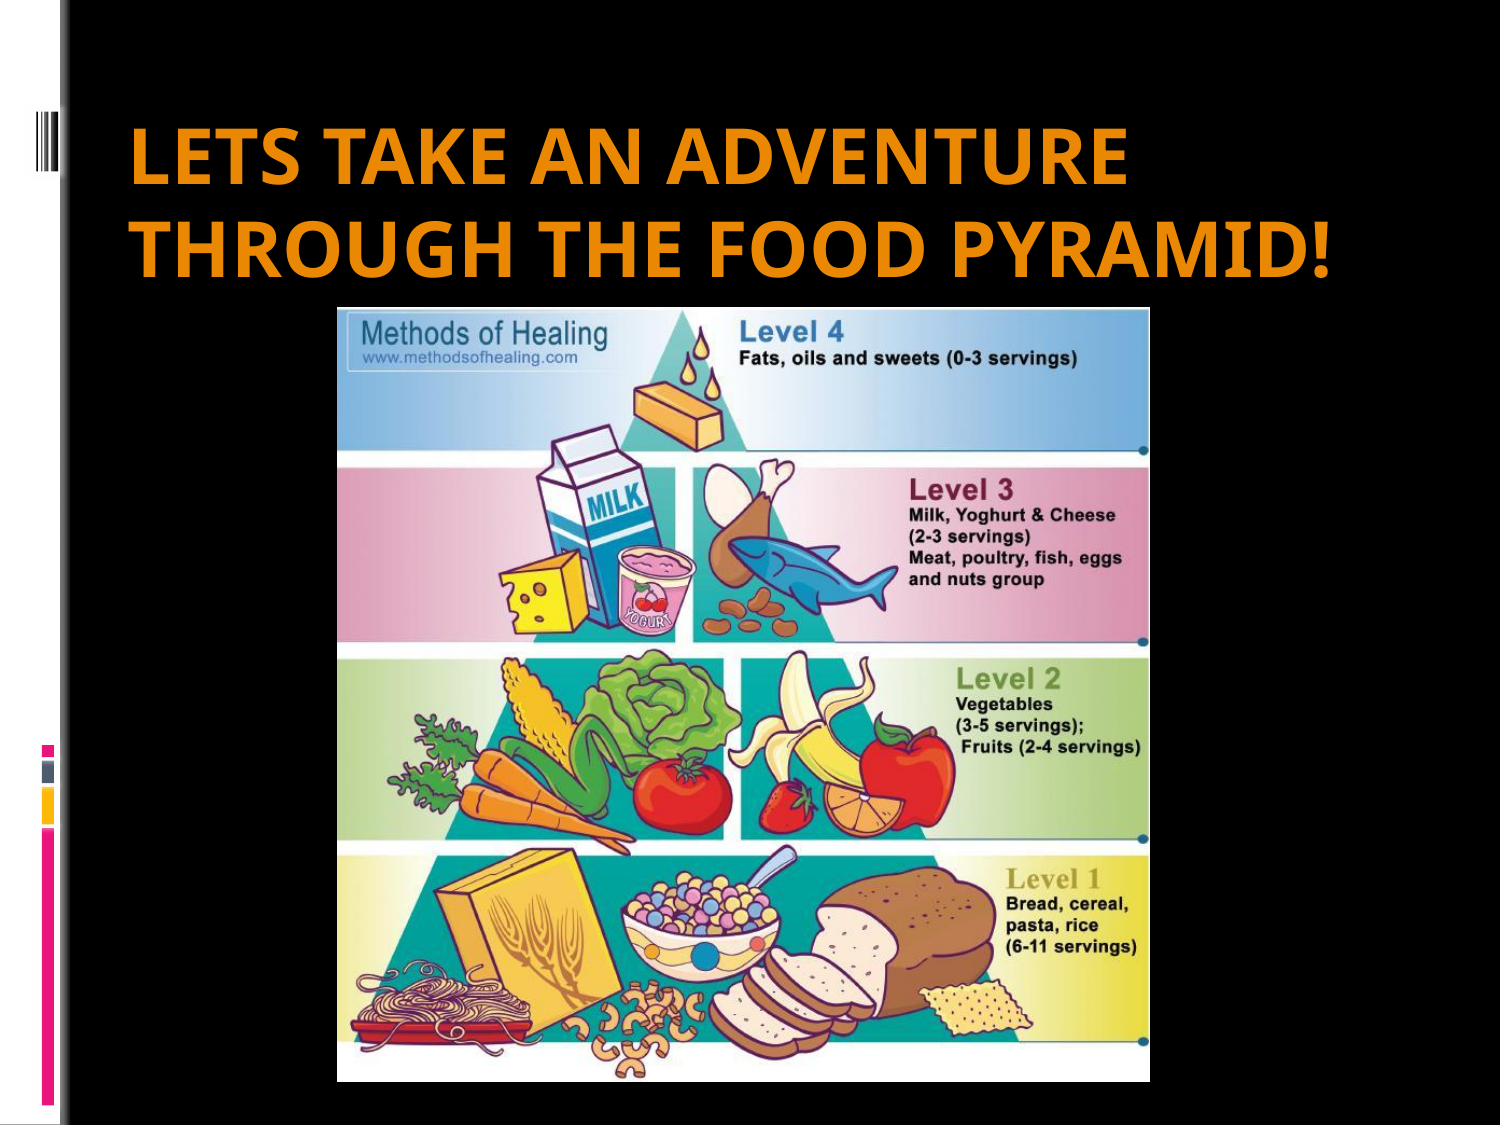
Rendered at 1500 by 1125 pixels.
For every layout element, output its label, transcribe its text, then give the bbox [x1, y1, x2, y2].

picture [336, 307, 1151, 1083]
title Lets Take an Adventure through the Food Pyramid! [112, 99, 1388, 325]
